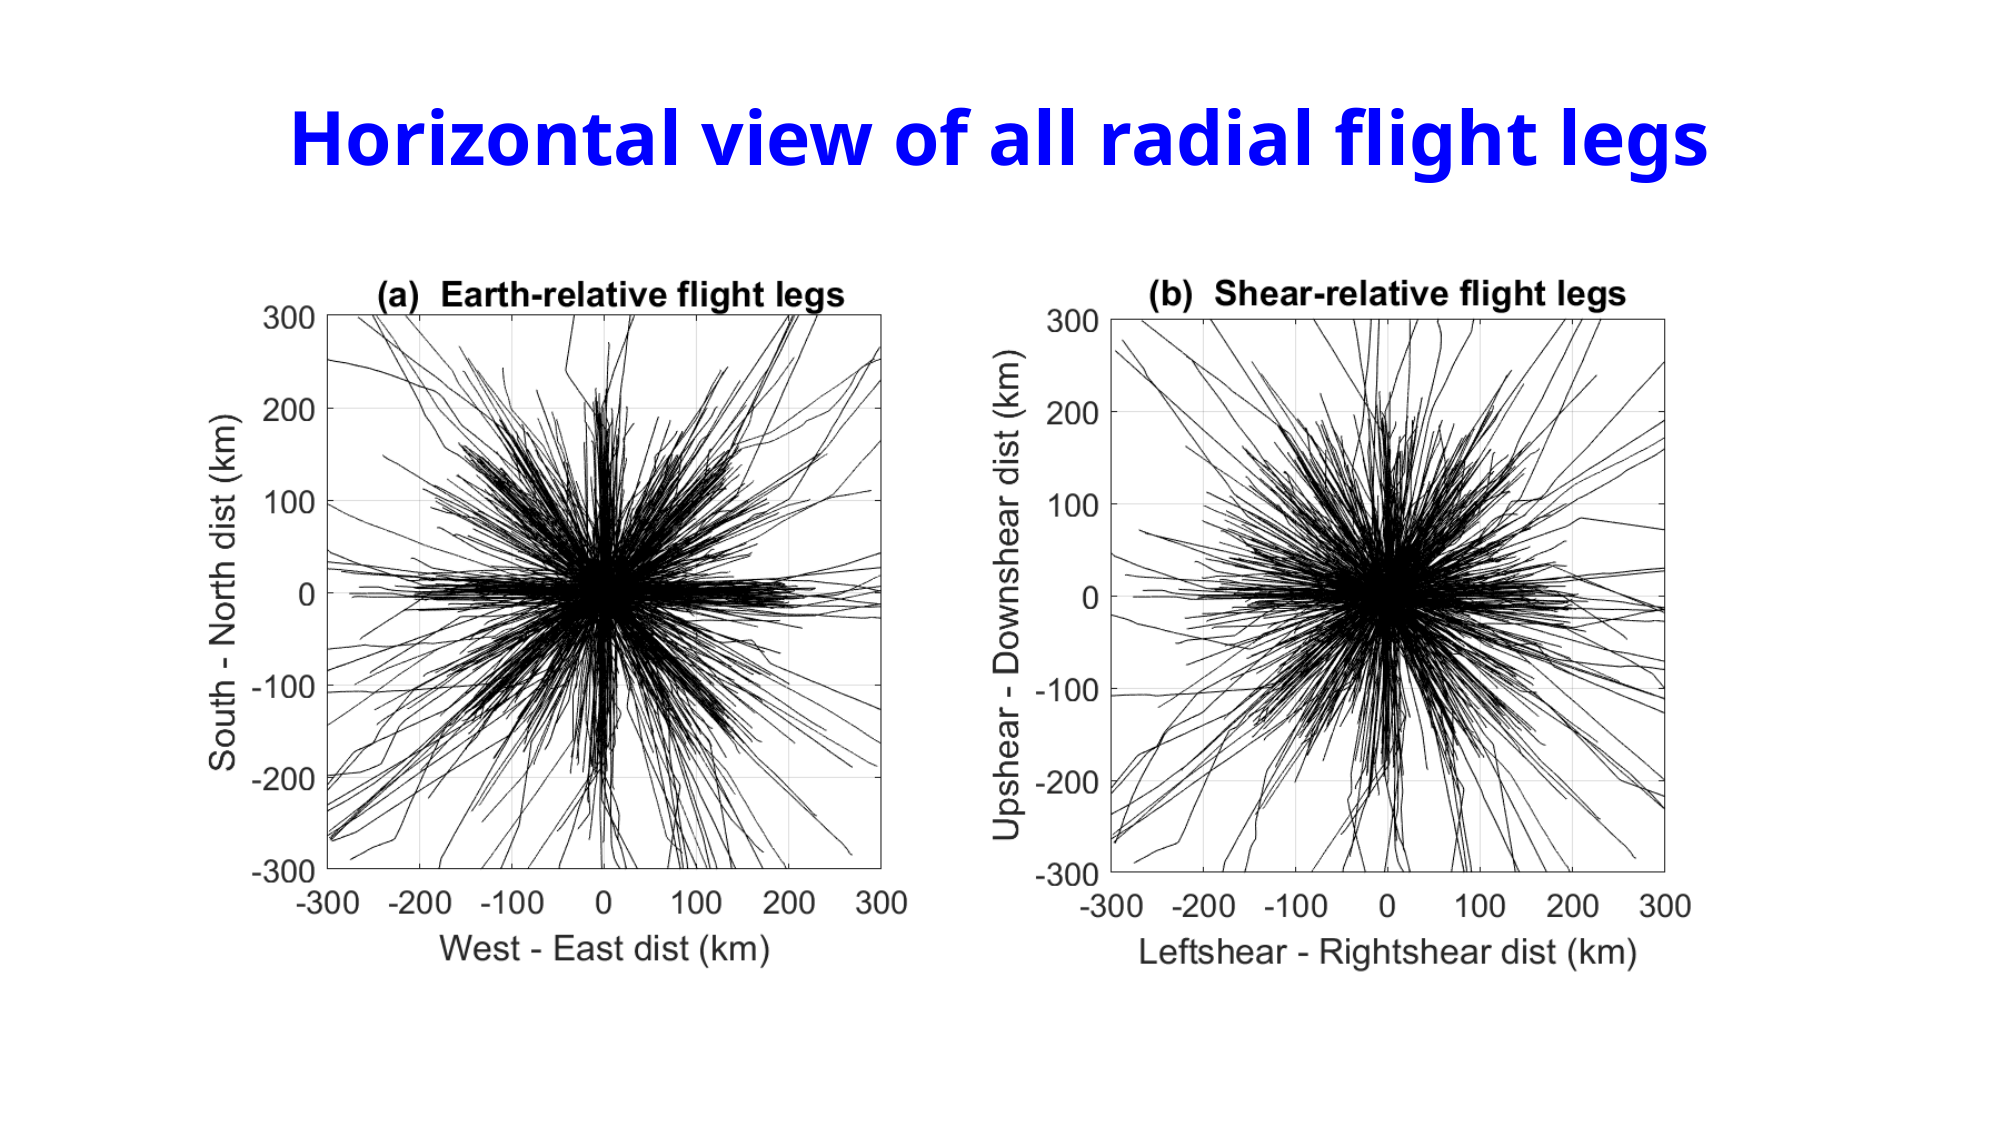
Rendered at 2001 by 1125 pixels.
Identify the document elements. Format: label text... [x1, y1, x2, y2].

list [169, 222, 1722, 1006]
title Horizontal view of all radial flight legs [137, 59, 1863, 223]
